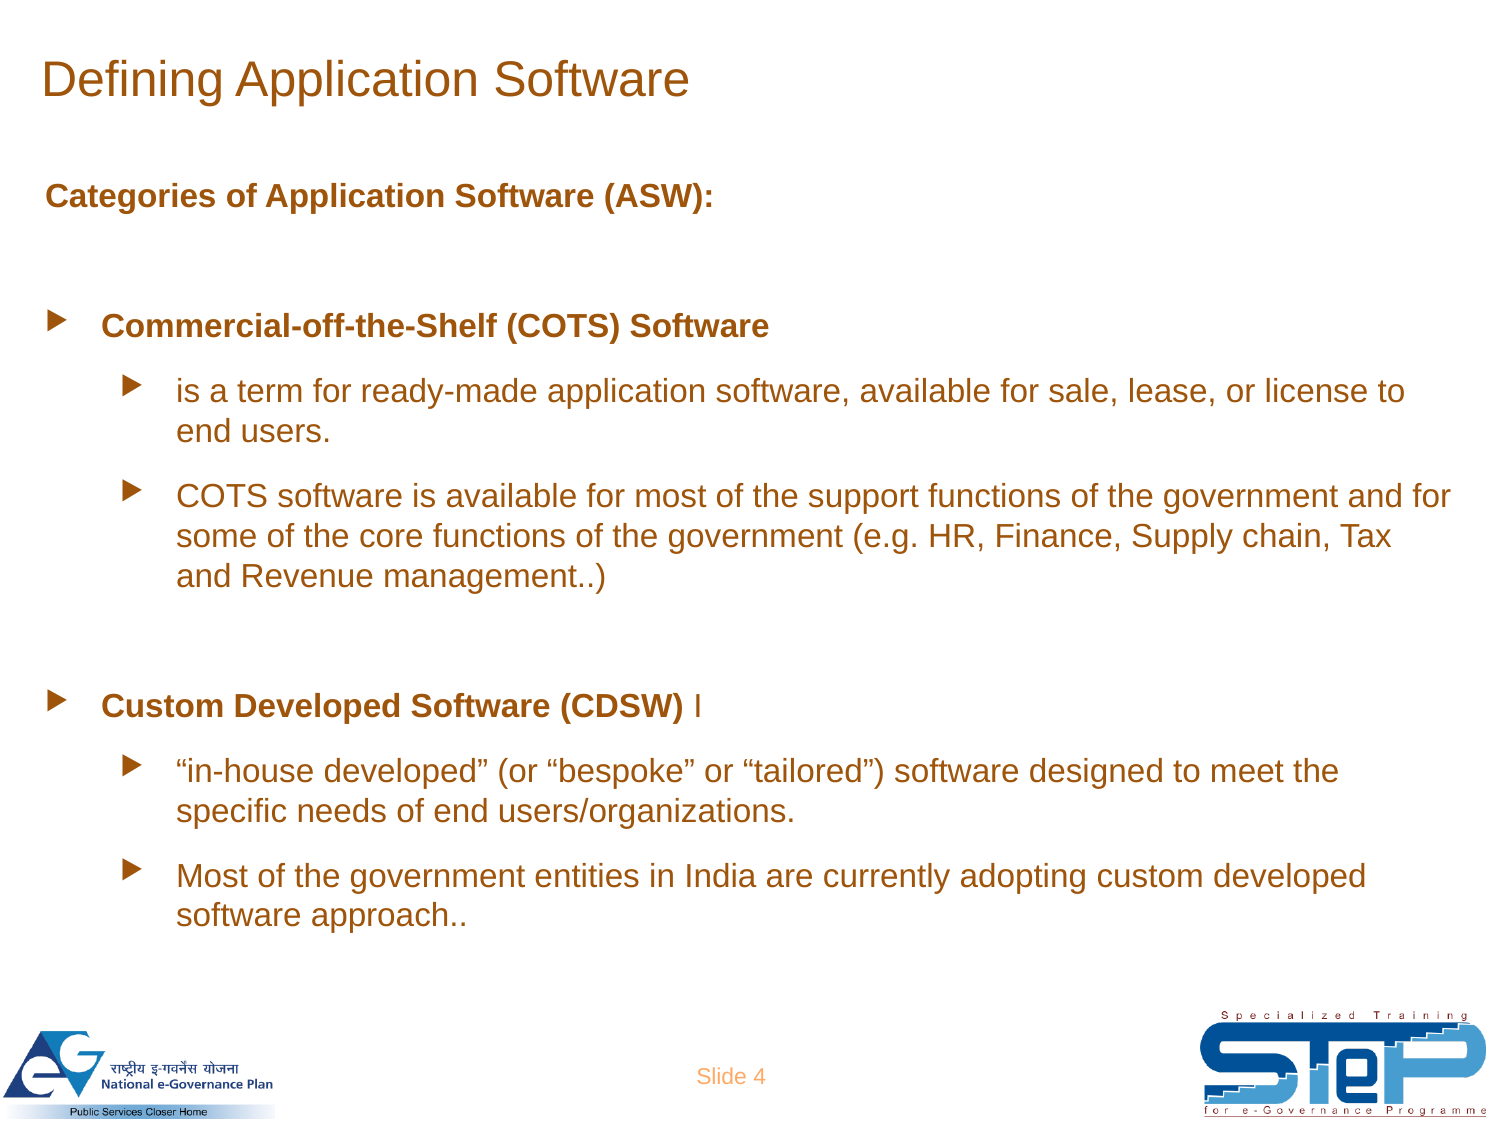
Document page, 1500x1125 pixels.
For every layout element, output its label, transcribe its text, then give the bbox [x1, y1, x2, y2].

text_box Categories of Application Software (ASW): Commercial-off-the-Shelf (COTS) Software is a term for ready-made application software, available for sale, lease, or license to end users. COTS software is available for most of the support functions of the government and for some of the core functions of the government (e.g. HR, Finance, Supply chain, Tax and Revenue management..) Custom Developed Software (CDSW) I “in-house developed” (or “bespoke” or “tailored”) software designed to meet the specific needs of end users/organizations. Most of the government entities in India are currently adopting custom developed software approach.. [30, 166, 1471, 941]
picture [1200, 1011, 1486, 1117]
picture [2, 1031, 275, 1119]
text_box Defining Application Software [26, 38, 1471, 163]
